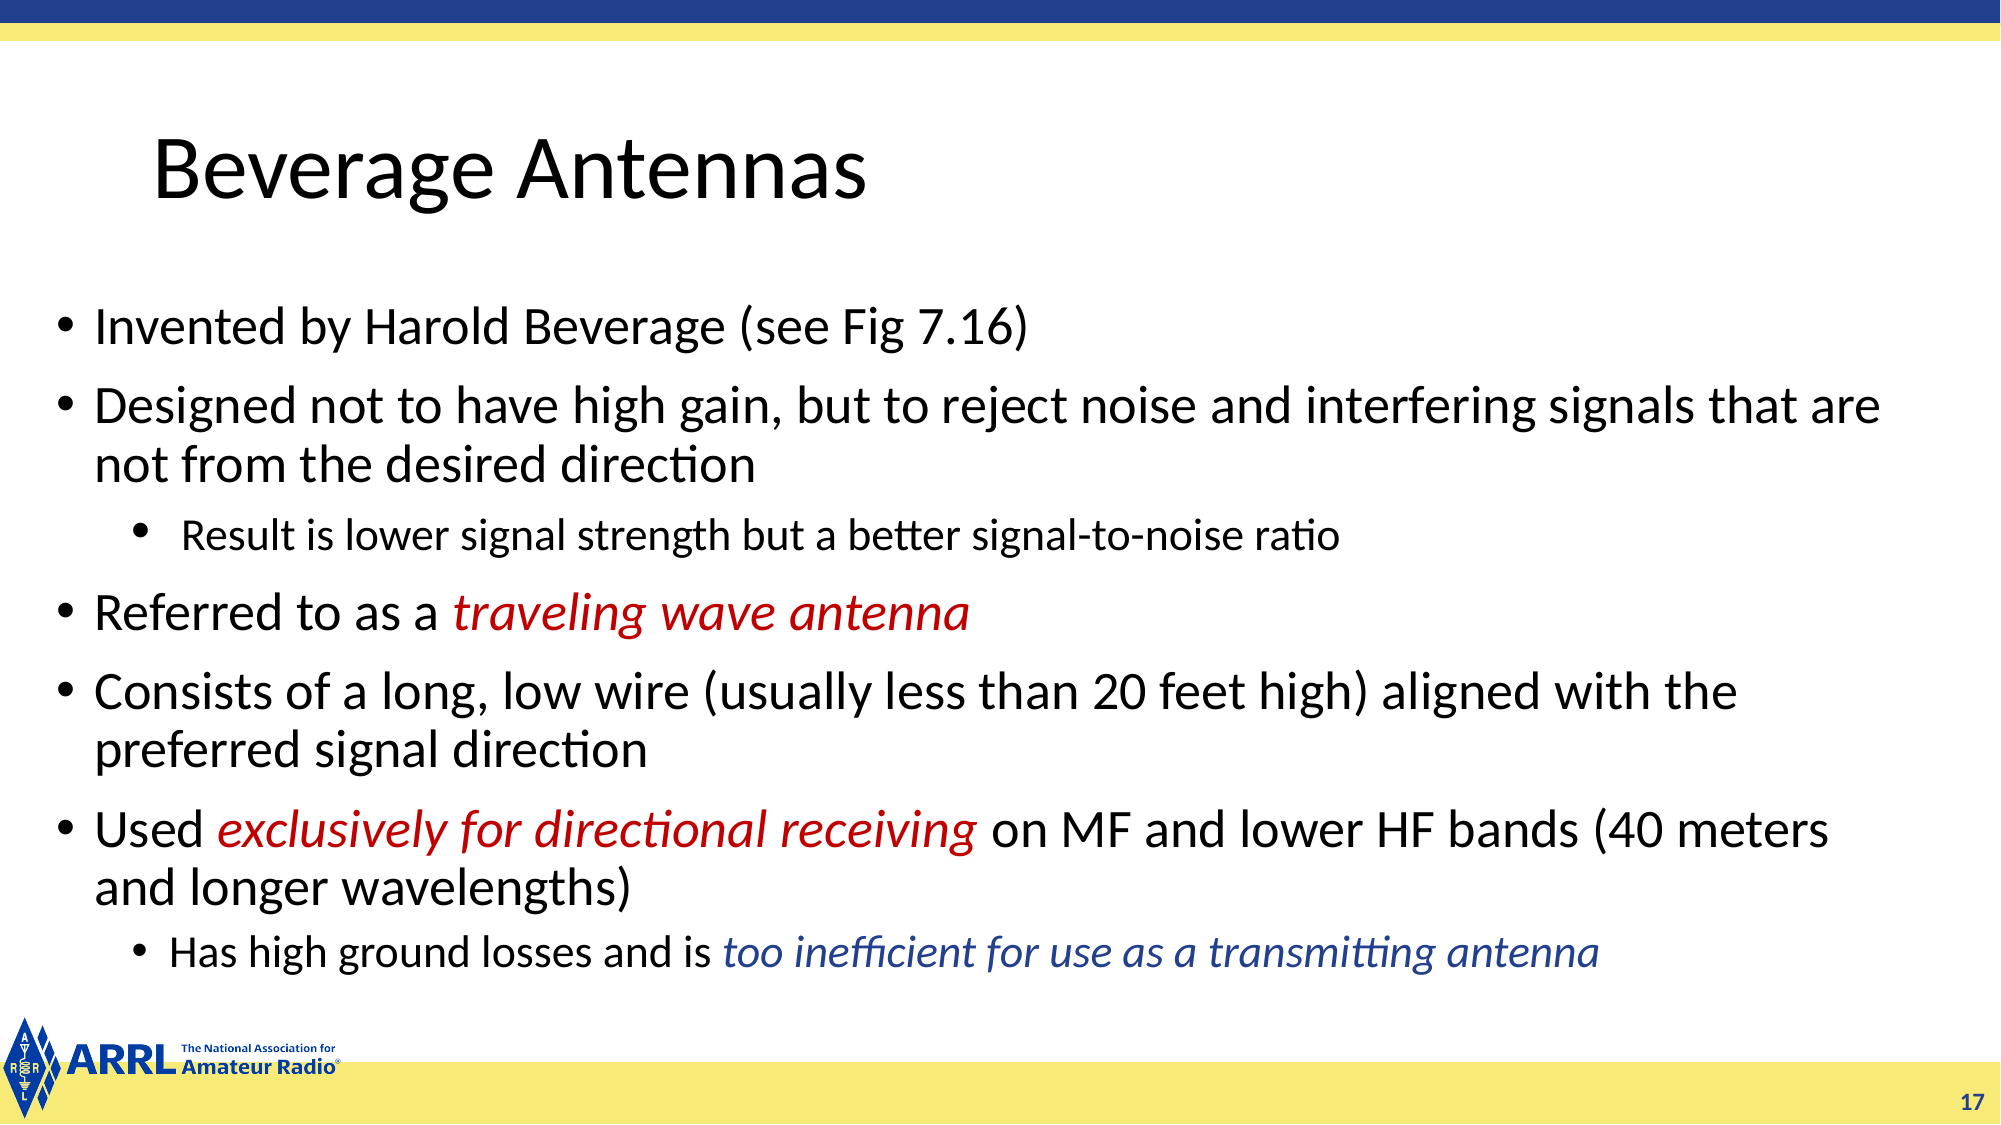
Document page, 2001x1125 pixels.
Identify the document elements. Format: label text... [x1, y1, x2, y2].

list Invented by Harold Beverage (see Fig 7.16) Designed not to have high gain, but to reject noise and interfering signals that are not from the desired direction Result is lower signal strength but a better signal-to-noise ratio Referred to as a traveling wave antenna Consists of a long, low wire (usually less than 20 feet high) aligned with the preferred signal direction Used exclusively for directional receiving on MF and lower HF bands (40 meters and longer wavelengths) Has high ground losses and is too inefficient for use as a transmitting antenna [41, 289, 1917, 1040]
title Beverage Antennas [137, 59, 1863, 278]
picture [1, 1015, 342, 1121]
